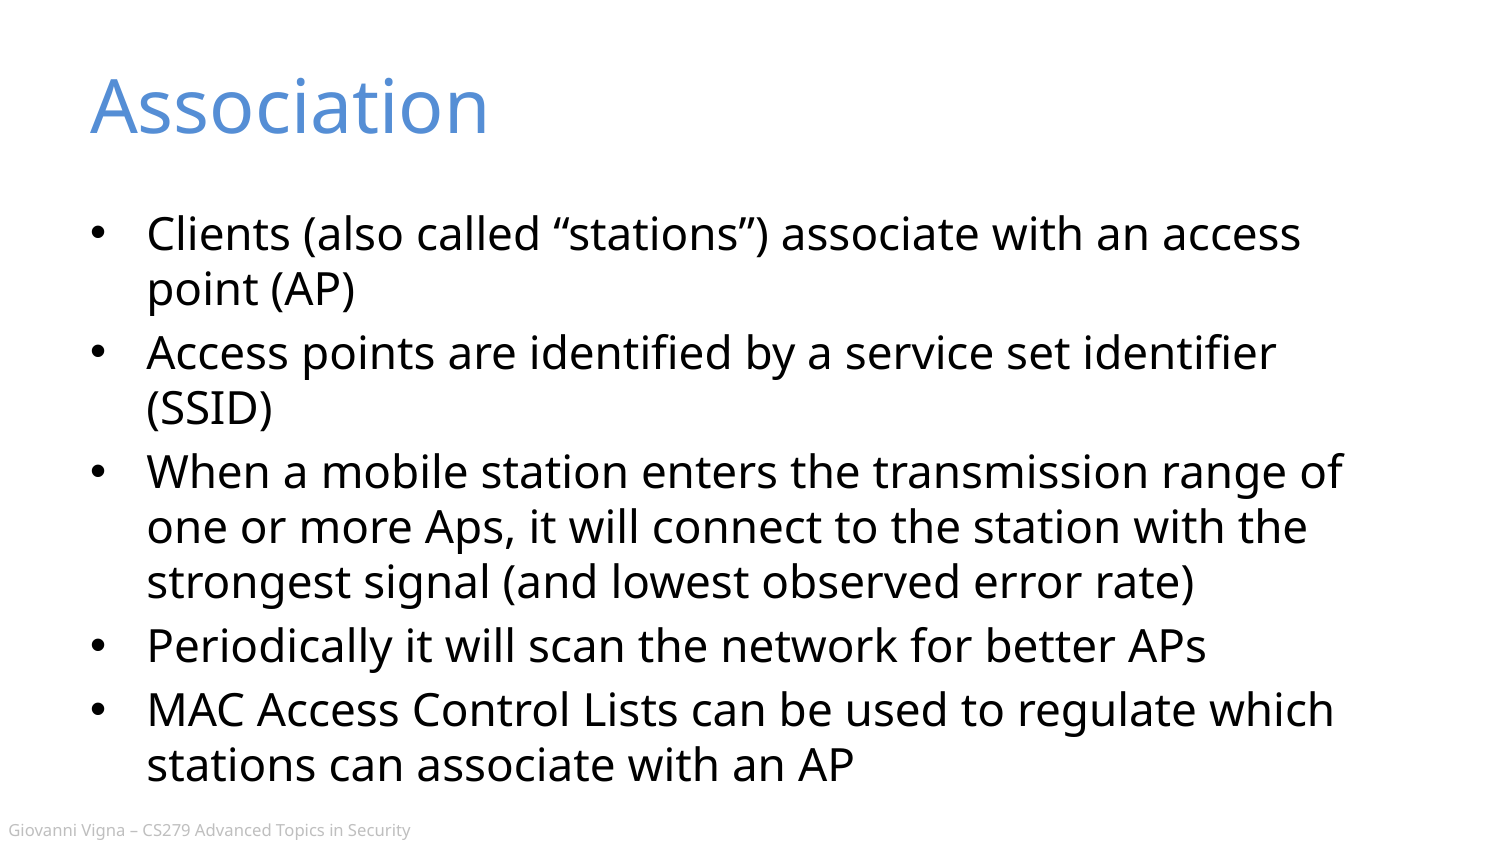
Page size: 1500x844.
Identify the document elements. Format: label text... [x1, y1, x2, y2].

title Association [75, 33, 1425, 175]
list Clients (also called “stations”) associate with an access point (AP) Access points are identified by a service set identifier (SSID) When a mobile station enters the transmission range of one or more Aps, it will connect to the station with the strongest signal (and lowest observed error rate) Periodically it will scan the network for better APs MAC Access Control Lists can be used to regulate which stations can associate with an AP [75, 196, 1425, 813]
